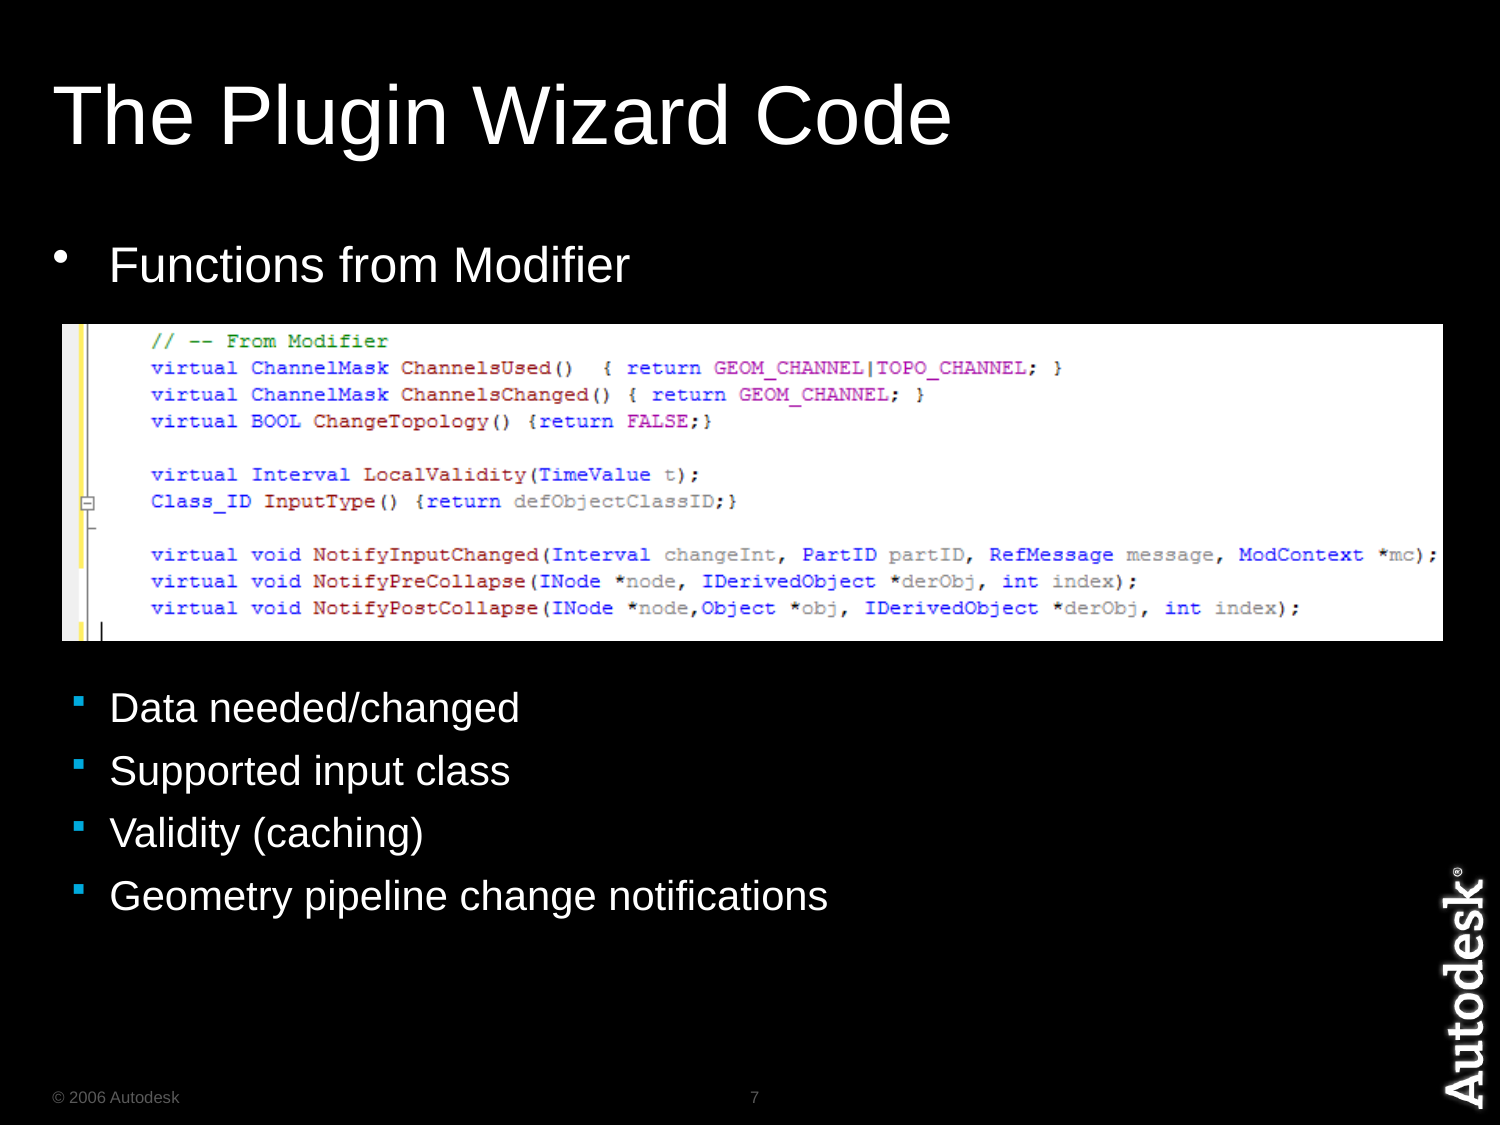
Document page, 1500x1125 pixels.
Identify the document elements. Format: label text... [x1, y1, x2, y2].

title The Plugin Wizard Code [52, 22, 1401, 211]
list Functions from Modifier Data needed/changed Supported input class Validity (caching) Geometry pipeline change notifications [52, 231, 1401, 1073]
picture [62, 0, 1500, 1125]
